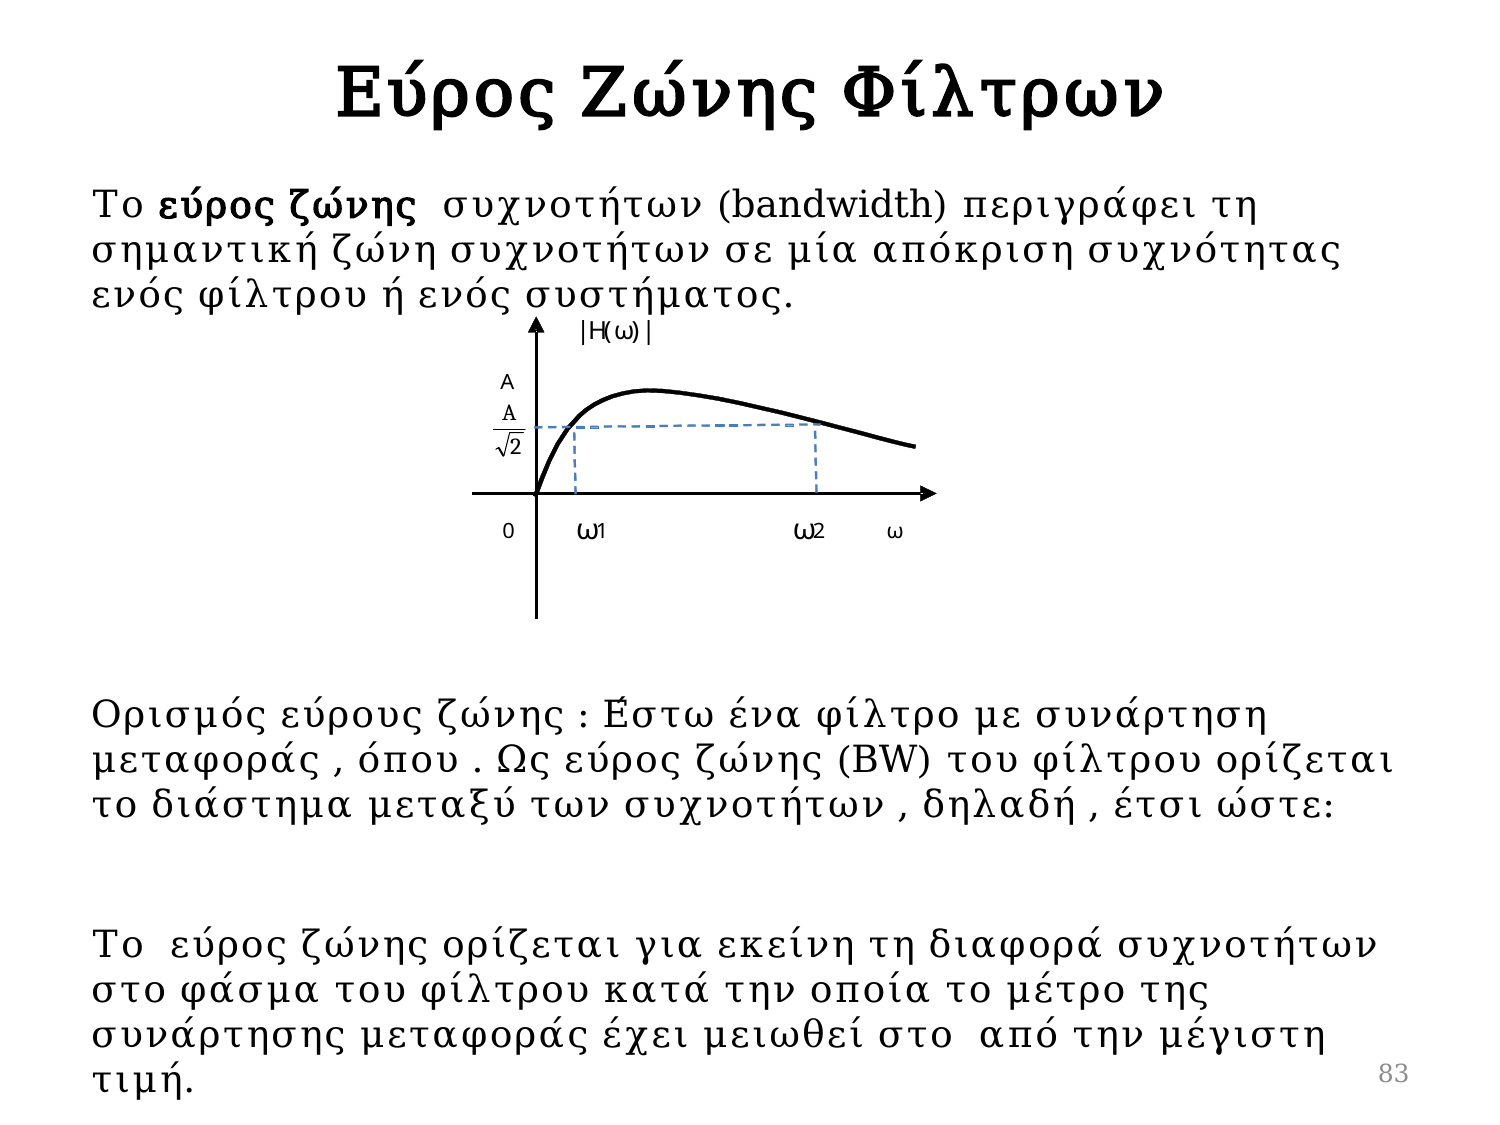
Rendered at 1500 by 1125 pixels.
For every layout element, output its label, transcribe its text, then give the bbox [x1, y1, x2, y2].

slide_number 83 [1222, 1042, 1425, 1103]
picture [466, 293, 987, 646]
title Εύρος Ζώνης Φίλτρων [75, 19, 1425, 159]
